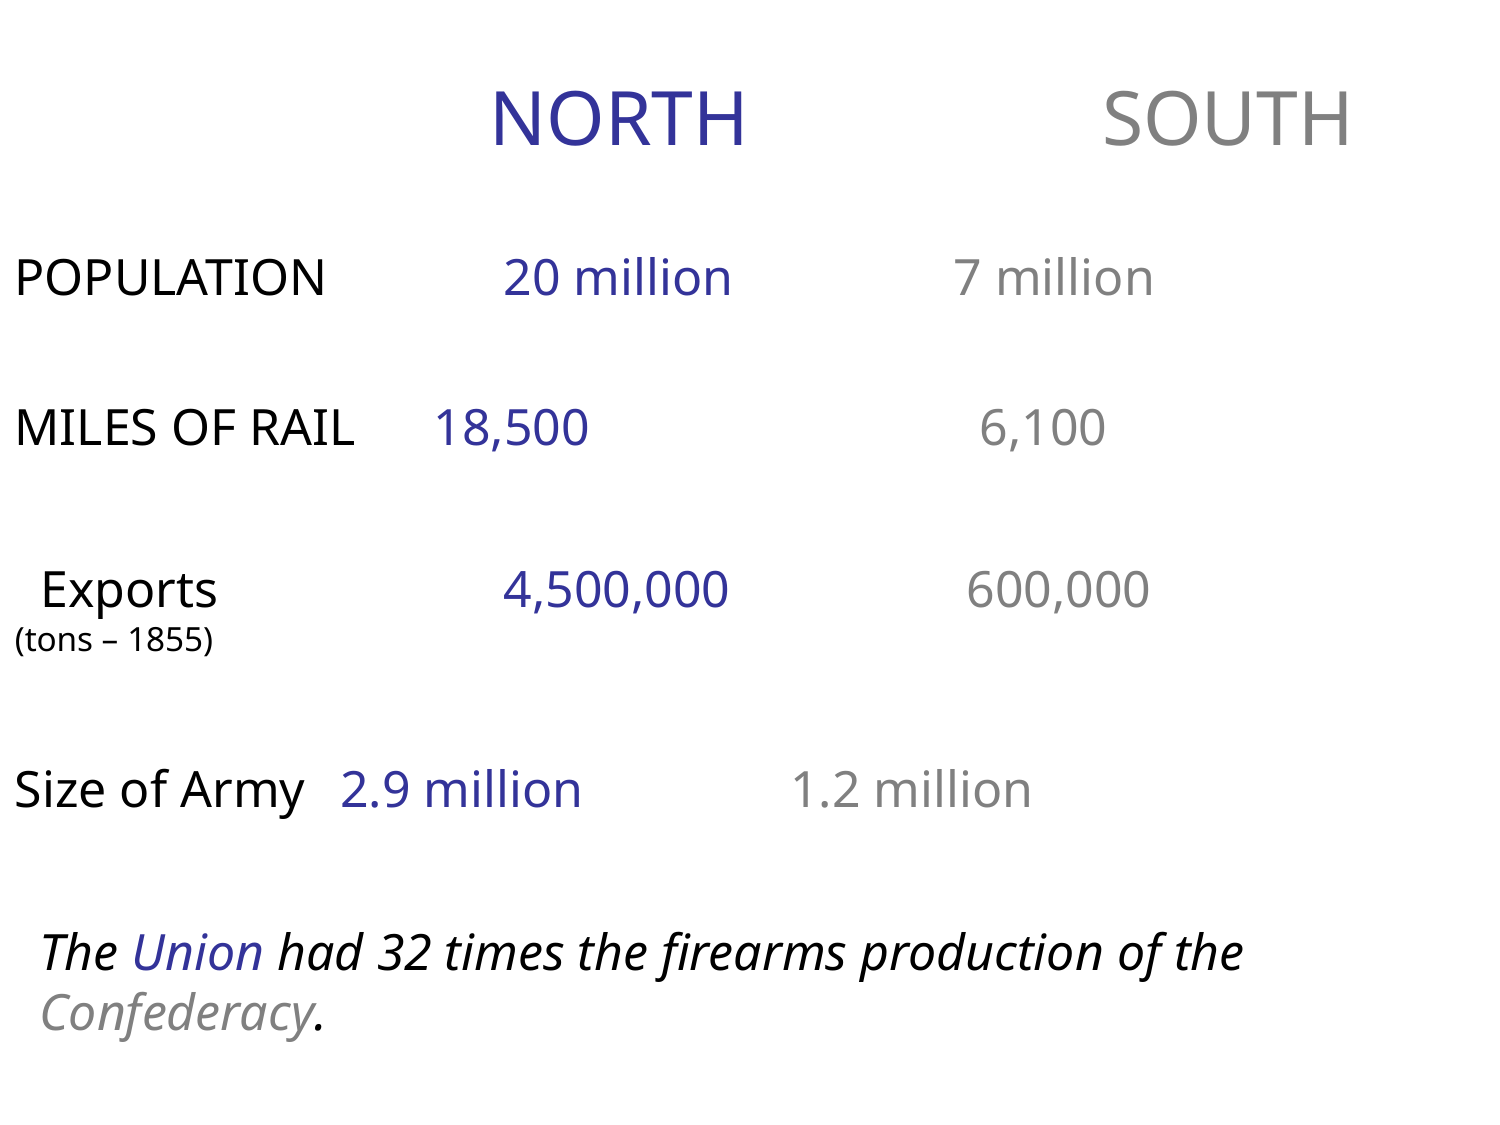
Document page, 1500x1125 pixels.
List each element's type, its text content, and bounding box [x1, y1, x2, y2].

text_box Size of Army 2.9 million 1.2 million [0, 750, 1425, 826]
text_box POPULATION 20 million 7 million [0, 237, 1450, 313]
text_box MILES OF RAIL 18,500 6,100 [0, 387, 1475, 463]
text_box NORTH SOUTH [37, 62, 1425, 168]
text_box The Union had 32 times the firearms production of the Confederacy. [24, 912, 1450, 1048]
text_box Exports 4,500,000 600,000 (tons – 1855) [0, 549, 1450, 687]
